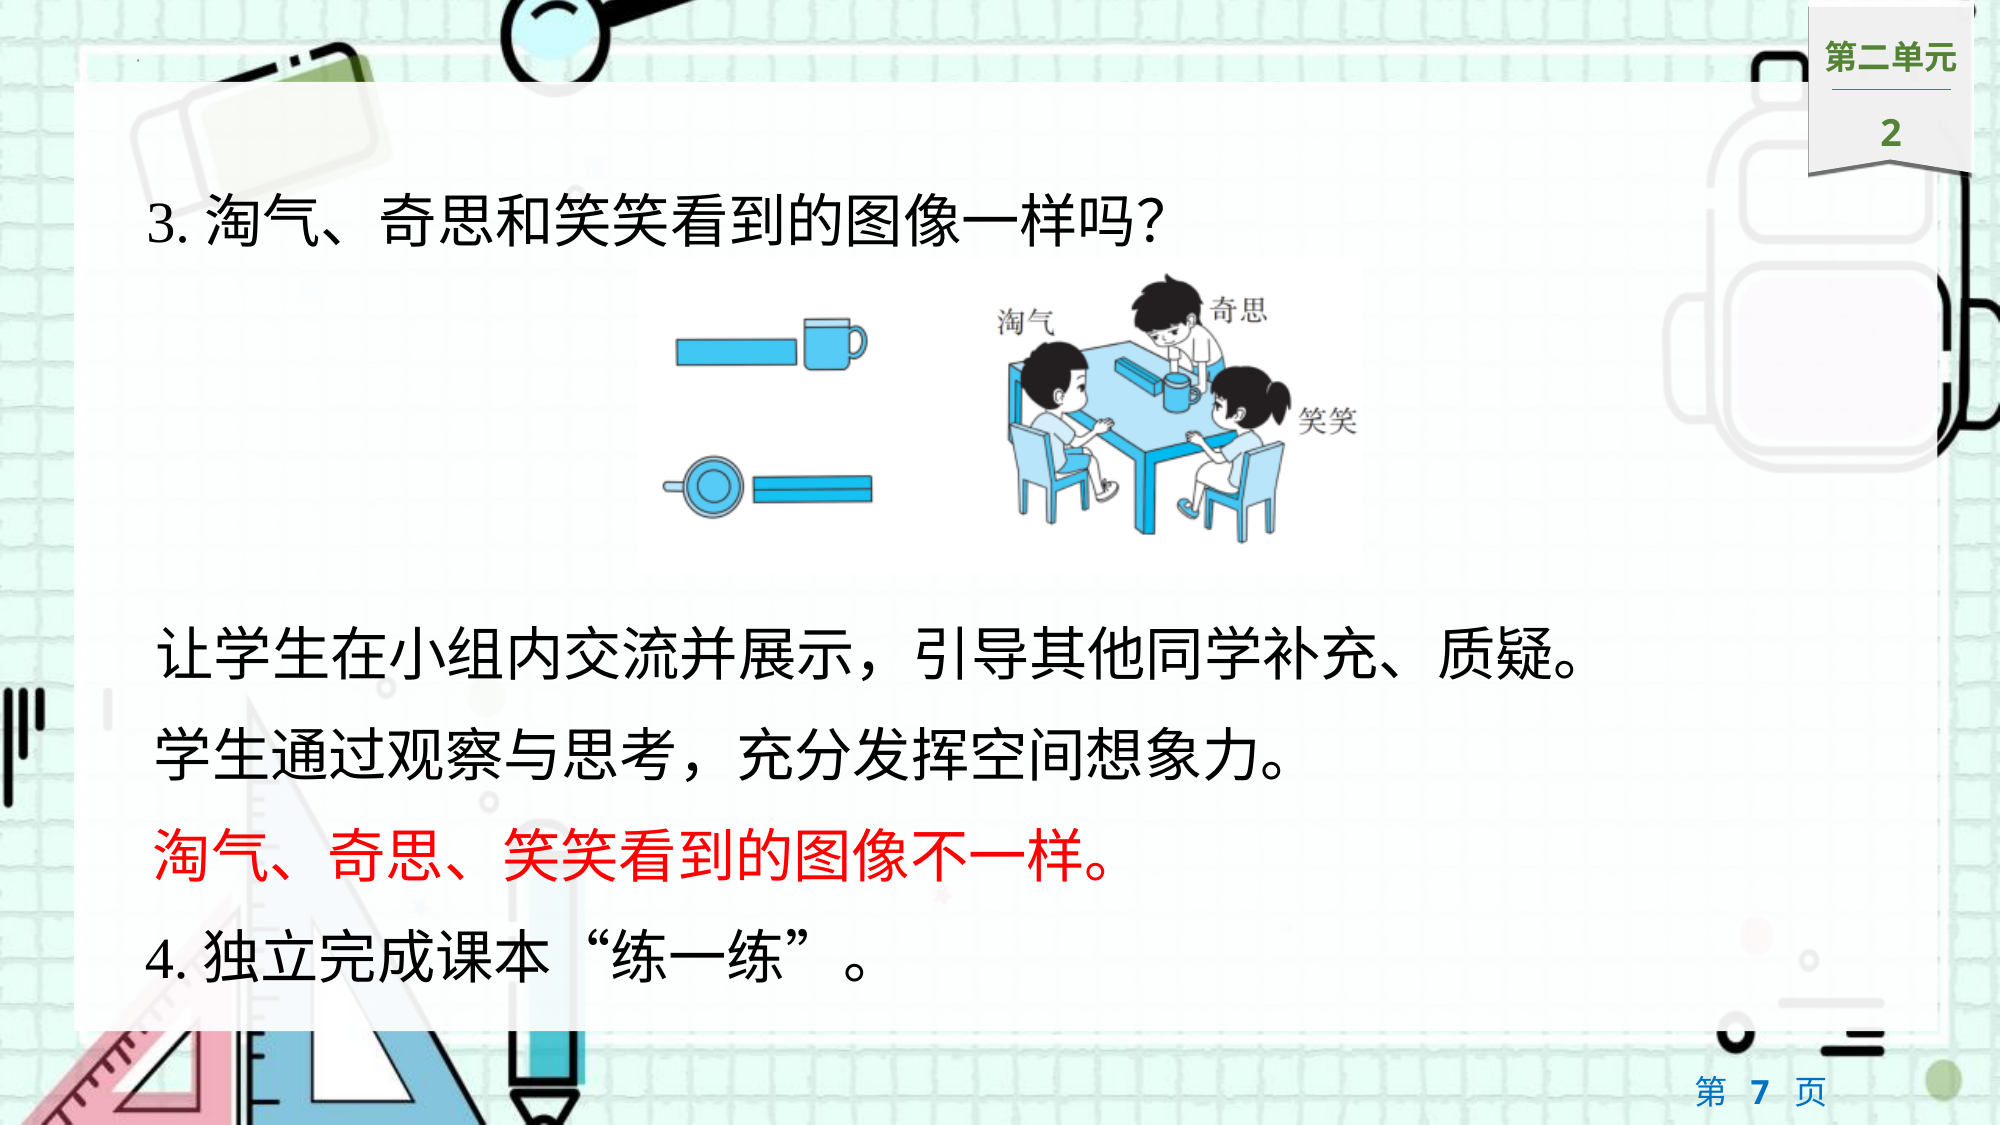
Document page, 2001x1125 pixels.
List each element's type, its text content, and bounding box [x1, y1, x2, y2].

picture [637, 258, 1362, 574]
text_box 让学生在小组内交流并展示，引导其他同学补充、质疑。 [155, 582, 1613, 687]
text_box 学生通过观察与思考，充分发挥空间想象力。 [154, 682, 1320, 788]
text_box 淘气、奇思、笑笑看到的图像不一样。 [153, 783, 1144, 889]
picture [0, 0, 2000, 1125]
picture [1938, 168, 1971, 176]
text_box 4.独立完成课本“练一练”。 [144, 884, 902, 990]
text_box 3.淘气、奇思和笑笑看到的图像一样吗？ [146, 149, 1195, 254]
